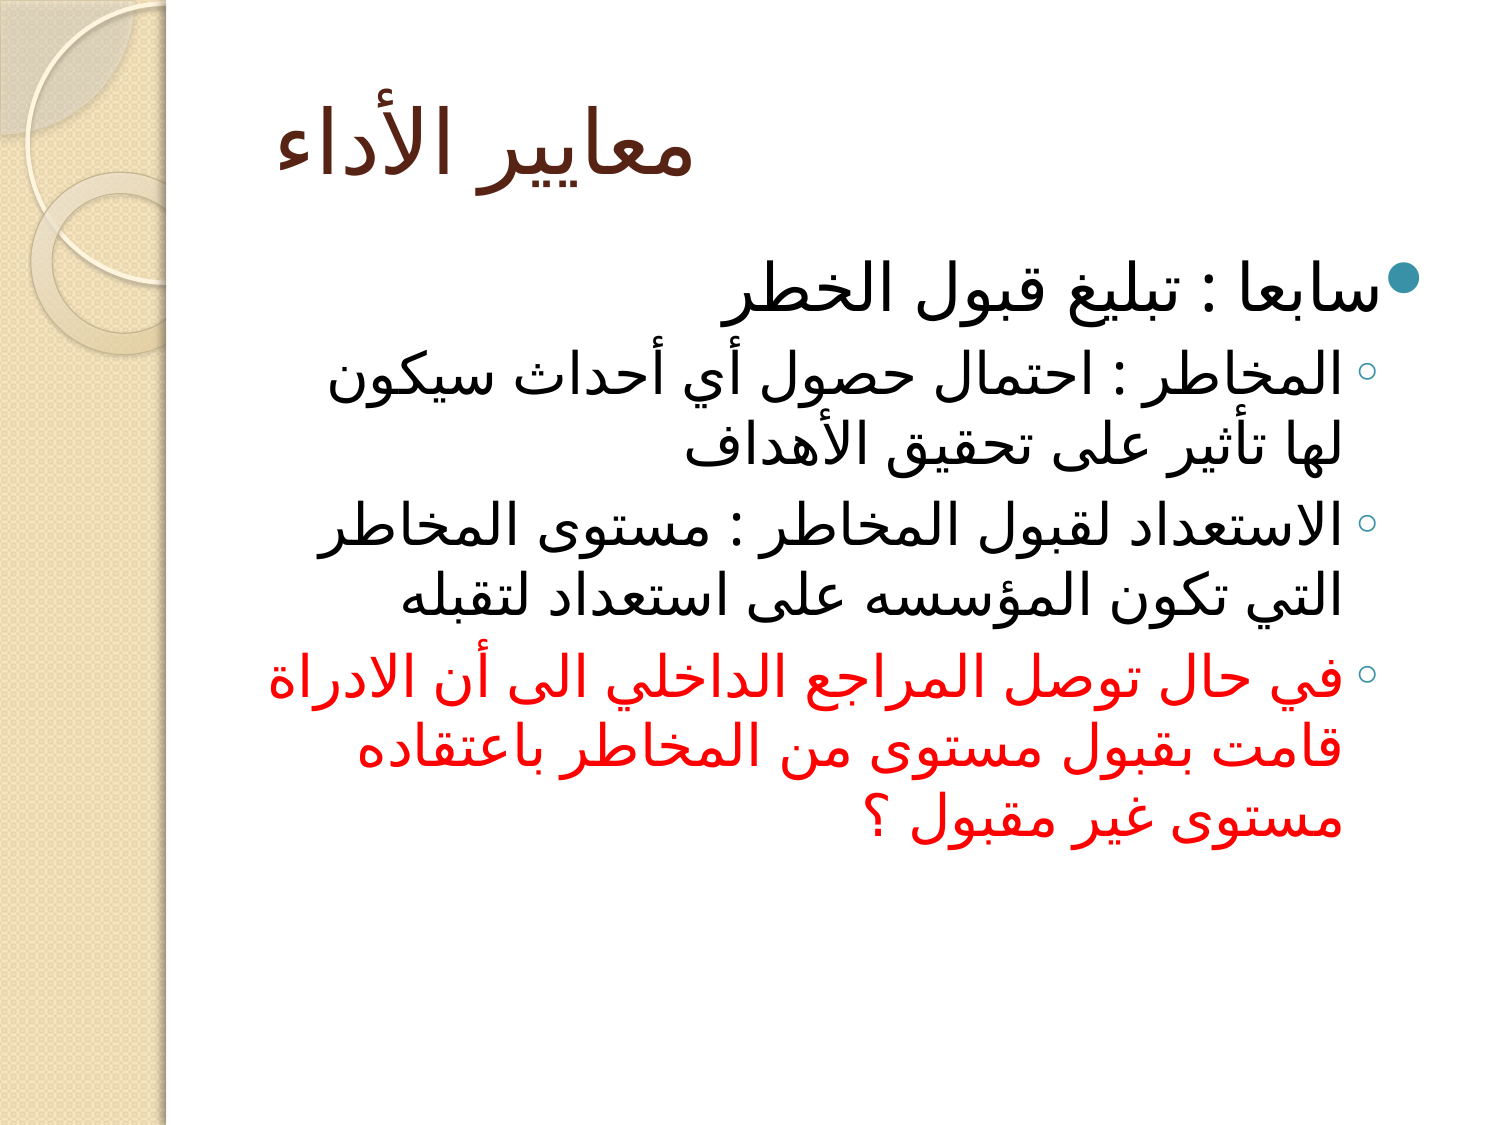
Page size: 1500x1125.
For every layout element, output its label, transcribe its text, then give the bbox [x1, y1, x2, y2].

title معايير الأداء [235, 45, 1466, 233]
list سابعا : تبليغ قبول الخطر المخاطر : احتمال حصول أي أحداث سيكون لها تأثير على تحقيق الأهداف الاستعداد لقبول المخاطر : مستوى المخاطر التي تكون المؤسسه على استعداد لتقبله في حال توصل المراجع الداخلي الى أن الادراة قامت بقبول مستوى من المخاطر باعتقاده مستوى غير مقبول ؟ [235, 237, 1466, 1025]
